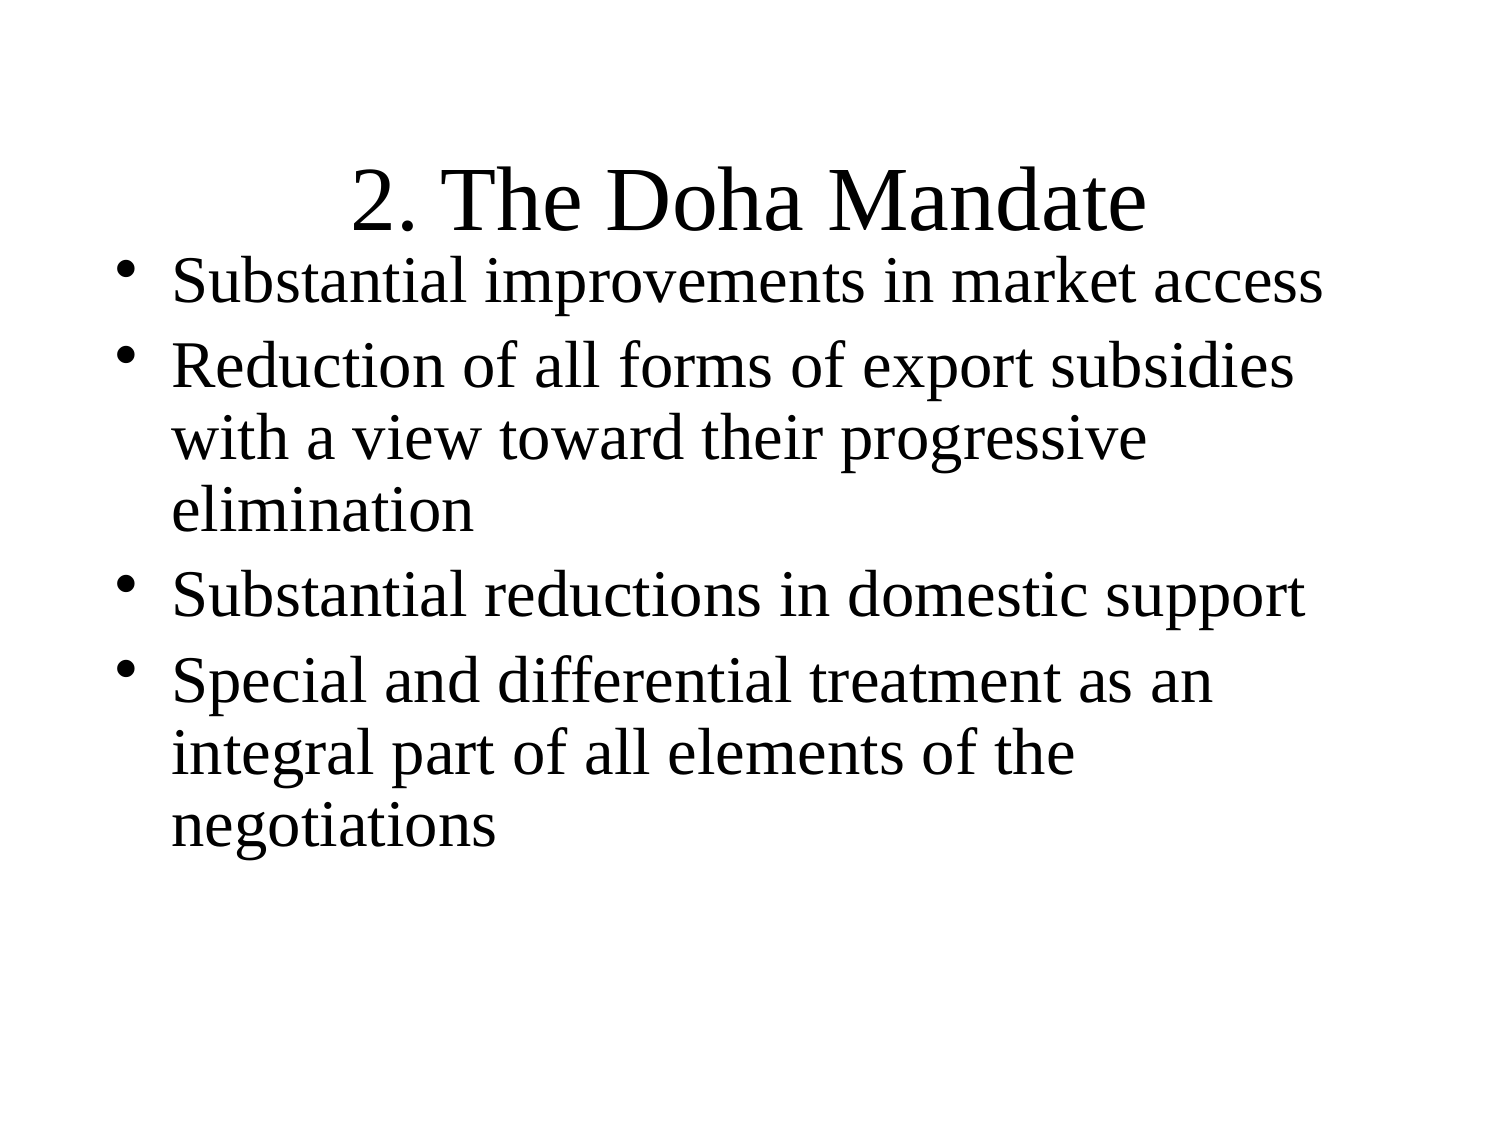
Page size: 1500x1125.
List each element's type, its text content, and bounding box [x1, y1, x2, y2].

list Substantial improvements in market access Reduction of all forms of export subsidies with a view toward their progressive elimination Substantial reductions in domestic support Special and differential treatment as an integral part of all elements of the negotiations [99, 237, 1376, 913]
title 2. The Doha Mandate [112, 99, 1388, 288]
